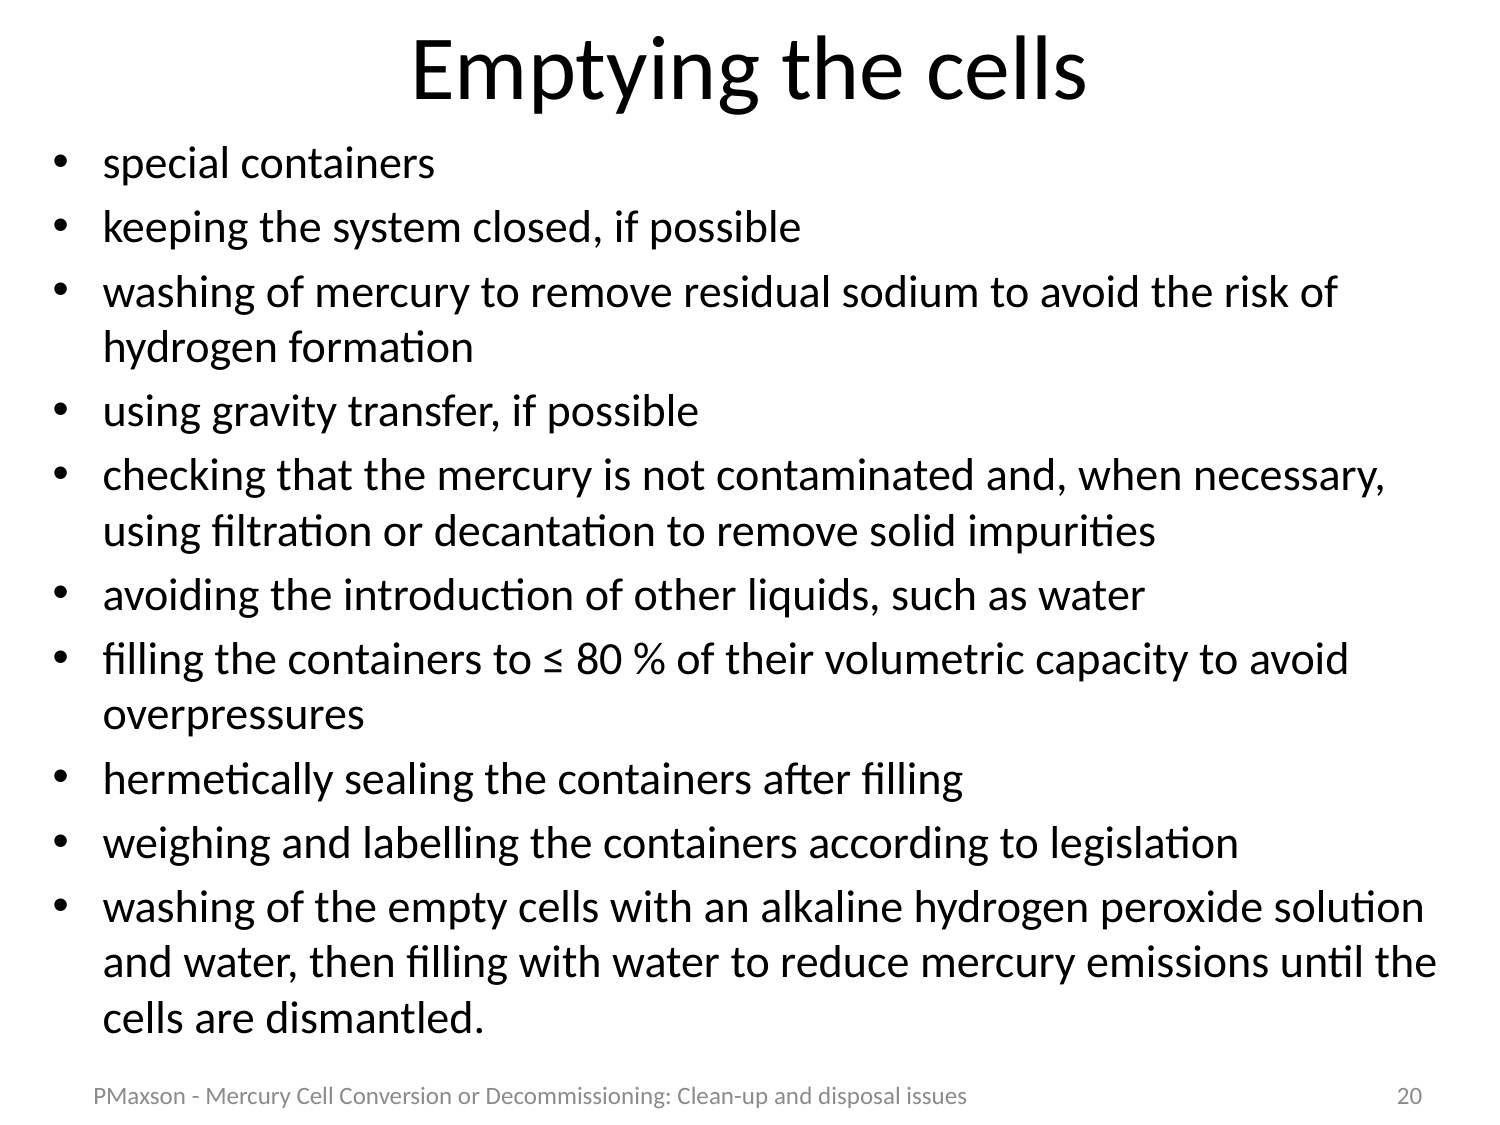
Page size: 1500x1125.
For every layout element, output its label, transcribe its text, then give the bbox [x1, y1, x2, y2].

title Emptying the cells [75, 0, 1425, 125]
footer PMaxson - Mercury Cell Conversion or Decommissioning: Clean-up and disposal issues [75, 1065, 988, 1125]
list special containers keeping the system closed, if possible washing of mercury to remove residual sodium to avoid the risk of hydrogen formation using gravity transfer, if possible checking that the mercury is not contaminated and, when necessary, using filtration or decantation to remove solid impurities avoiding the introduction of other liquids, such as water filling the containers to ≤ 80 % of their volumetric capacity to avoid overpressures hermetically sealing the containers after filling weighing and labelling the containers according to legislation washing of the empty cells with an alkaline hydrogen peroxide solution and water, then filling with water to reduce mercury emissions until the cells are dismantled. [37, 125, 1463, 1063]
slide_number 20 [1074, 1065, 1438, 1125]
